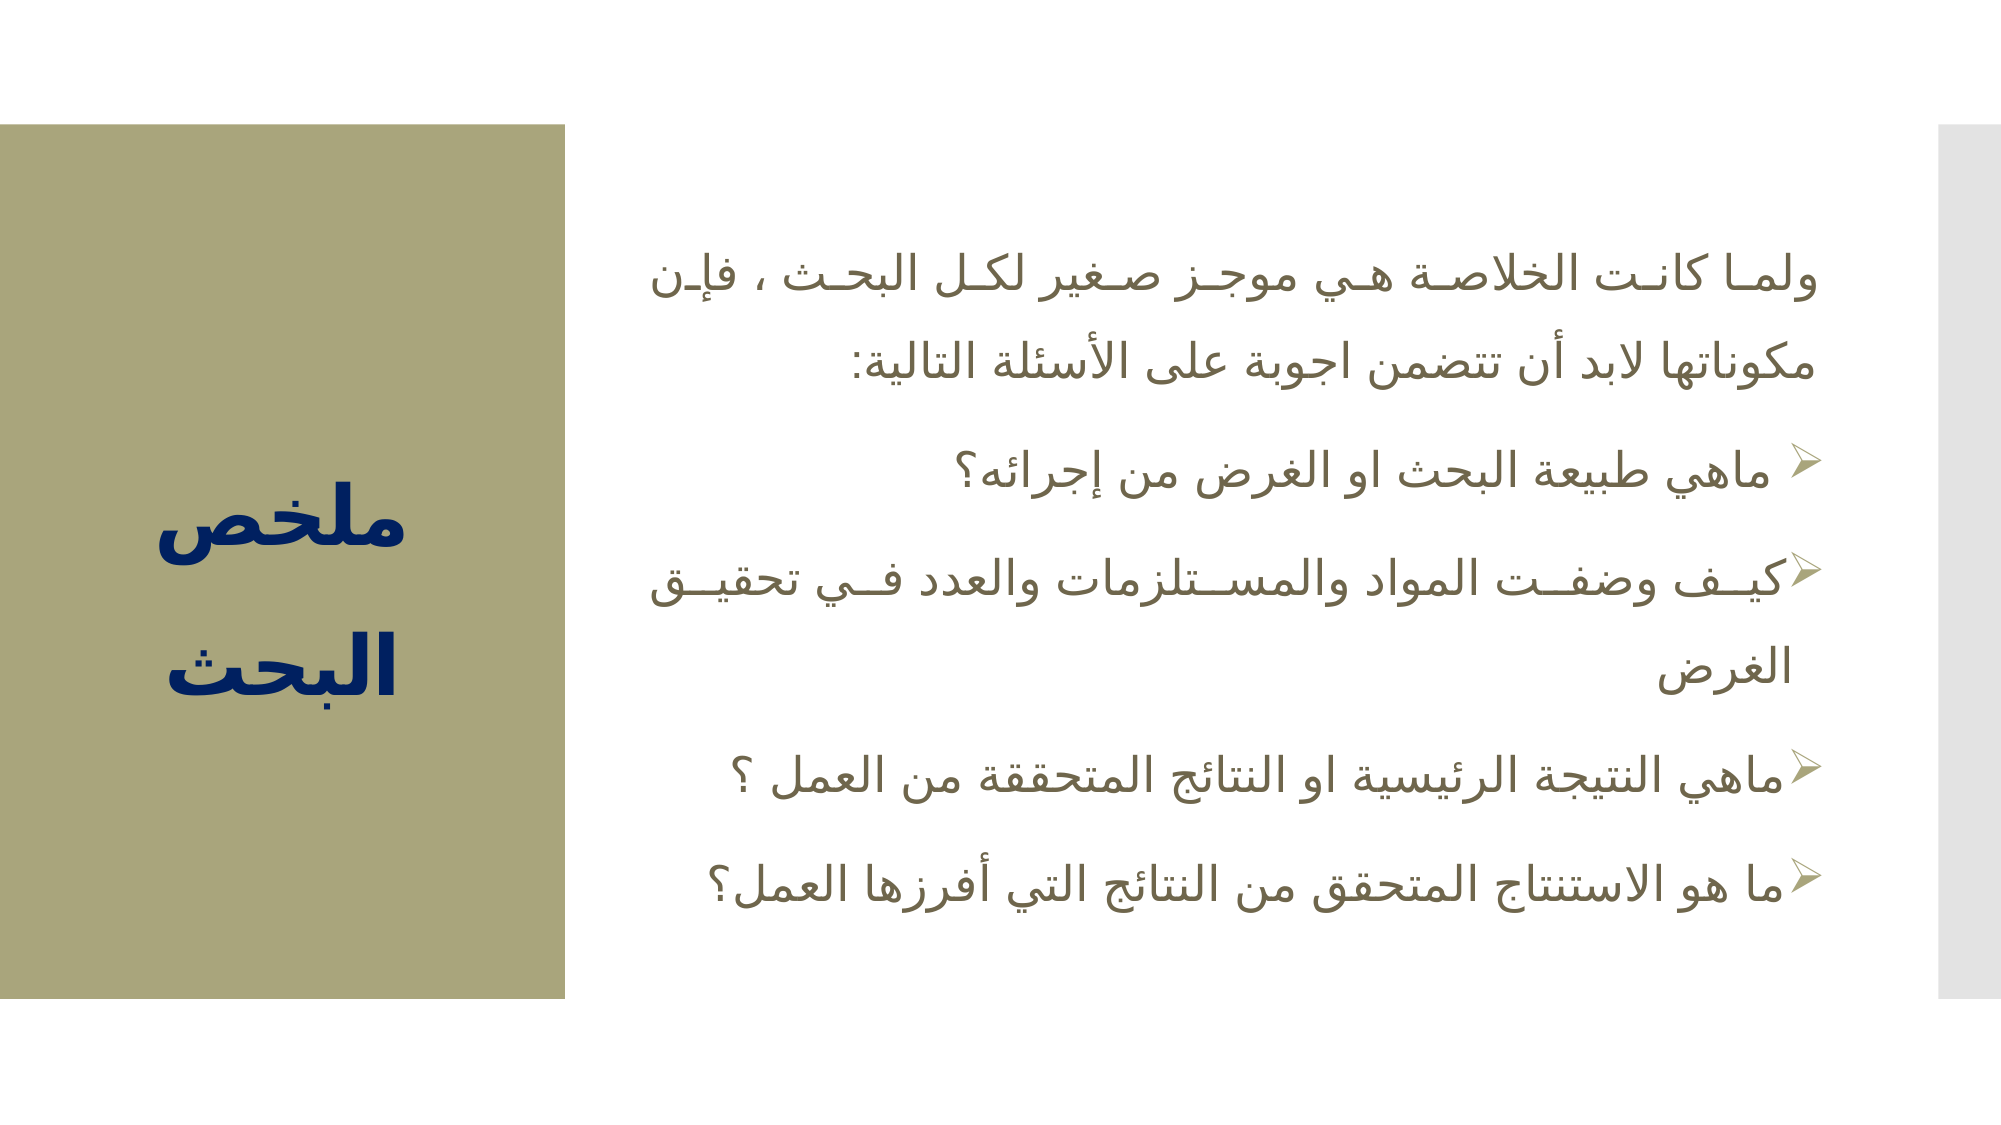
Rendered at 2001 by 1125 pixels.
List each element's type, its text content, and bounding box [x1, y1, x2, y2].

list ولما كانت الخلاصة هي موجز صغير لكل البحث ، فإن مكوناتها لابد أن تتضمن اجوبة على الأسئلة التالية: ماهي طبيعة البحث او الغرض من إجرائه؟ كيف وضفت المواد والمستلزمات والعدد في تحقيق الغرض ماهي النتيجة الرئيسية او النتائج المتحققة من العمل ؟ ما هو الاستنتاج المتحقق من النتائج التي أفرزها العمل؟ [634, 141, 1835, 982]
title ملخص البحث [41, 184, 525, 940]
